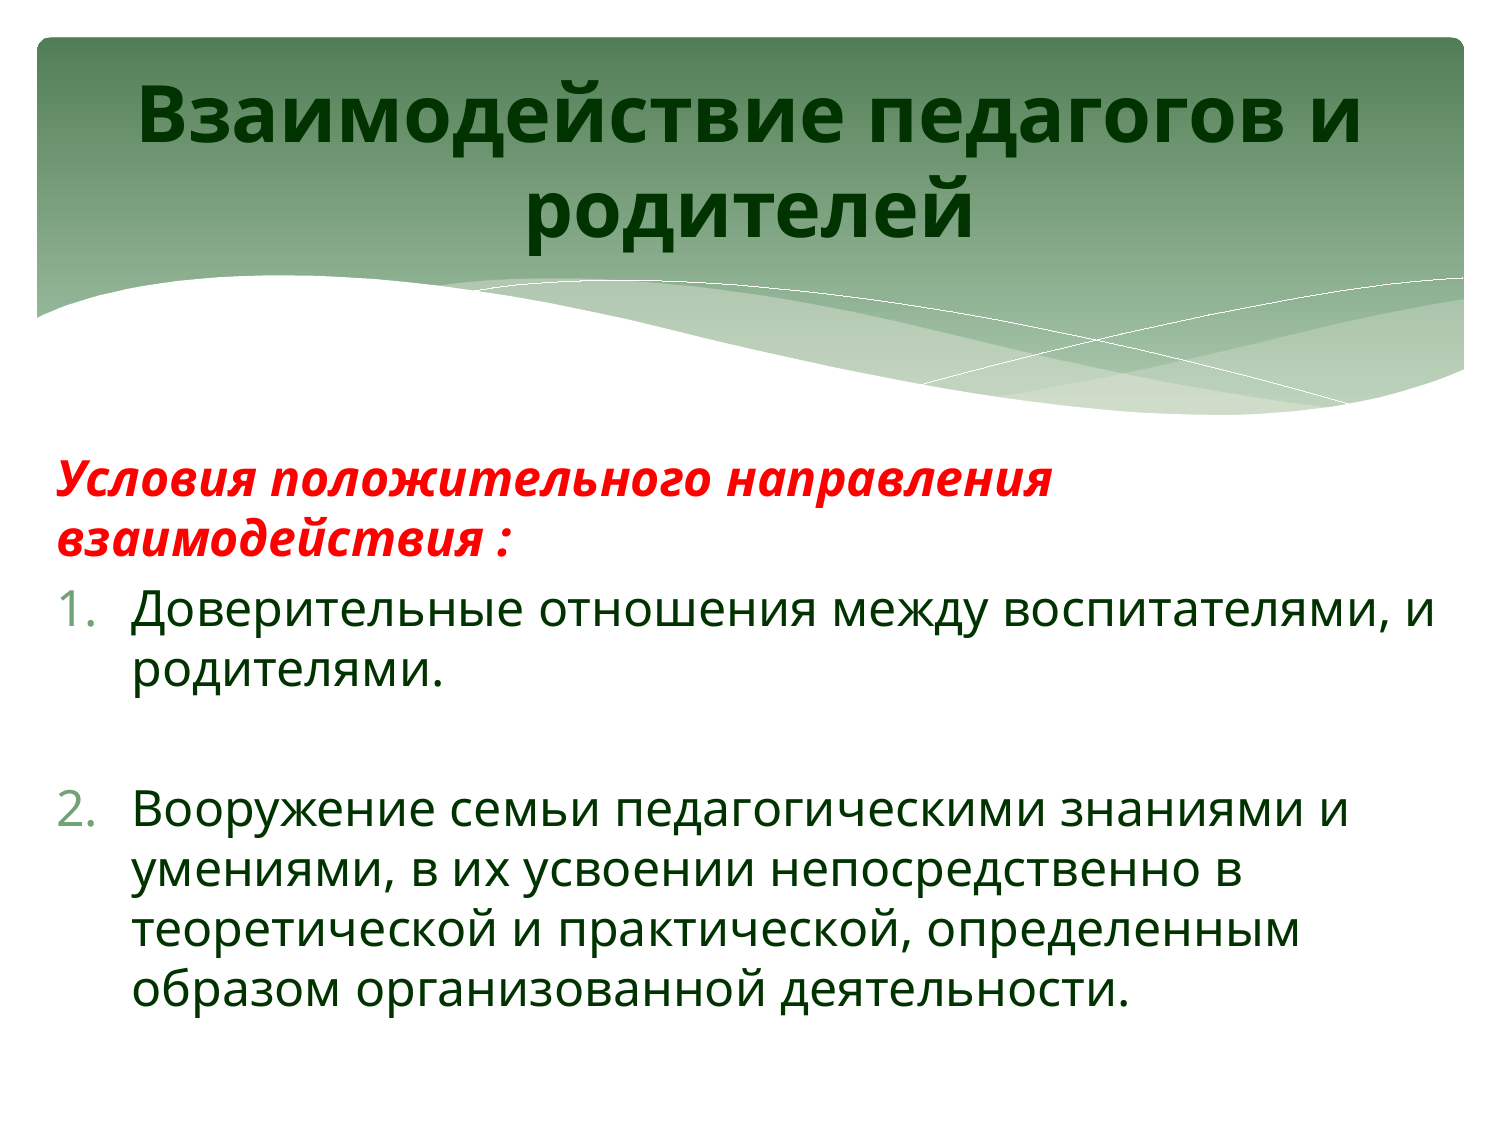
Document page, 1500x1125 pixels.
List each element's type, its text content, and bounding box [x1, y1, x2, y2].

list Условия положительного направления взаимодействия : Доверительные отношения между воспитателями, и родителями. Вооружение семьи педагогическими знаниями и умениями, в их усвоении непосредственно в теоретической и практической, определенным образом организованной деятельности. [41, 438, 1483, 1005]
title Взаимодействие педагогов и родителей [75, 55, 1425, 261]
